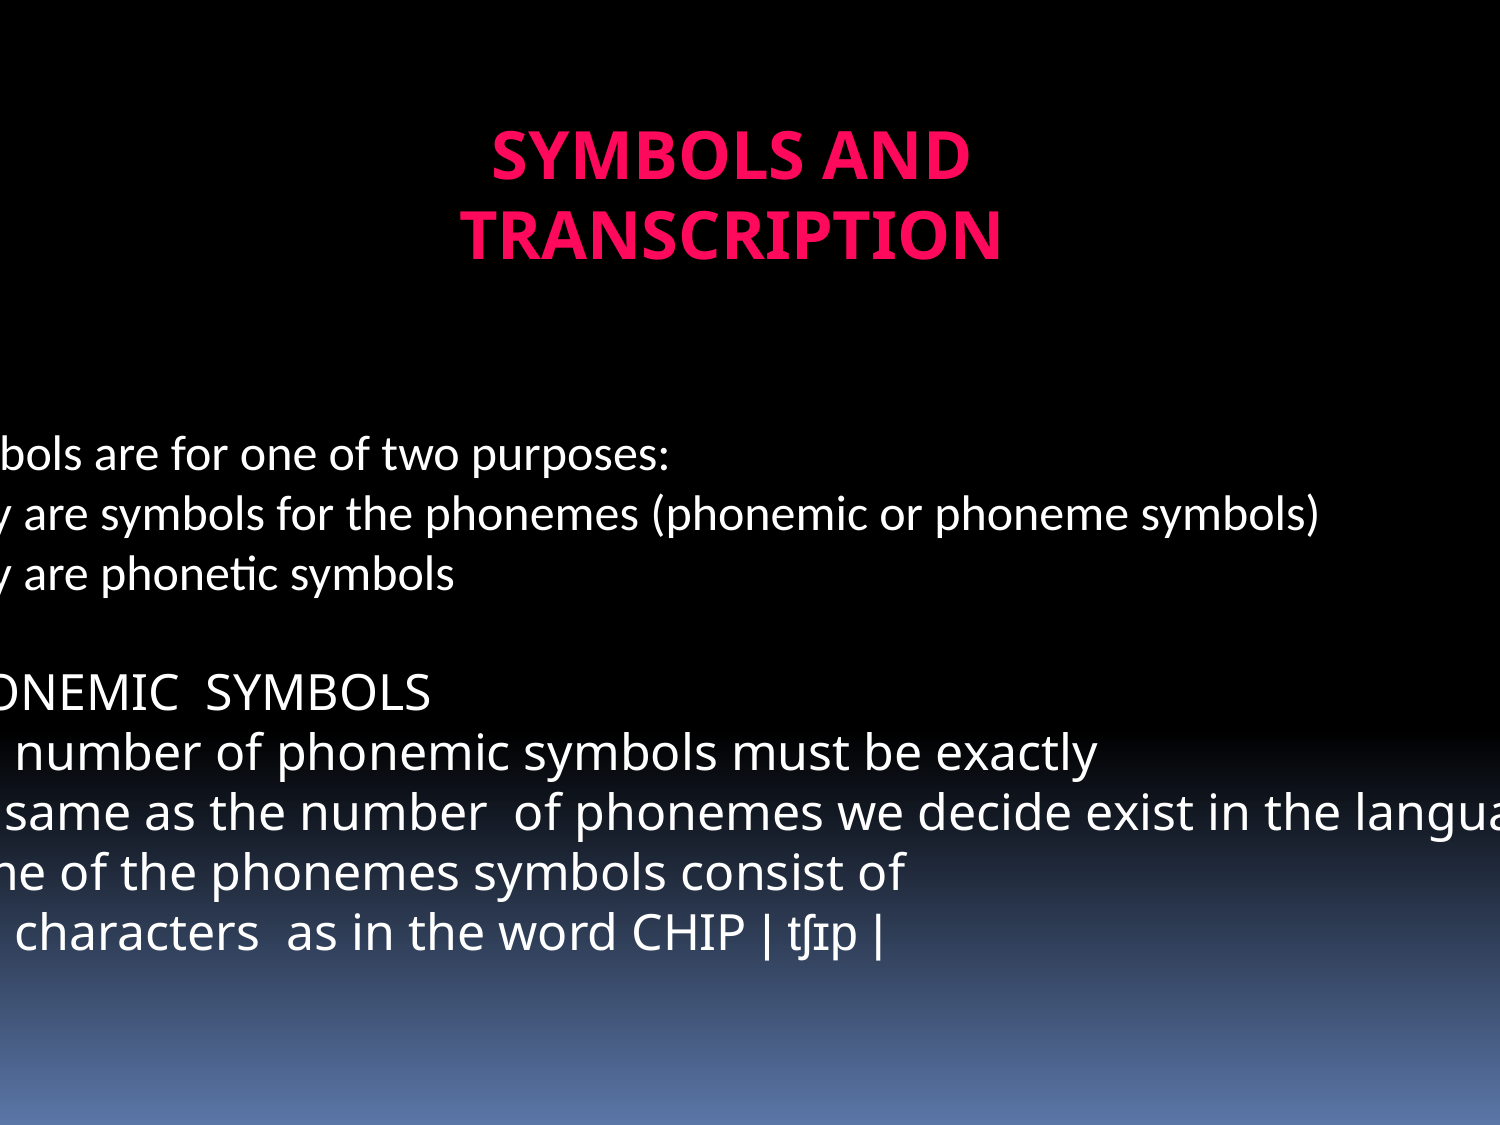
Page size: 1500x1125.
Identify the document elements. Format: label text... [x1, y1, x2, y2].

text_box SYMBOLS AND TRANSCRIPTION [304, 105, 1161, 281]
text_box Symbols are for one of two purposes: They are symbols for the phonemes (phonemic or phoneme symbols) They are phonetic symbols PHONEMIC SYMBOLS The number of phonemic symbols must be exactly the same as the number of phonemes we decide exist in the language. Some of the phonemes symbols consist of two characters as in the word CHIP | tʃɪp | [0, 412, 1500, 968]
